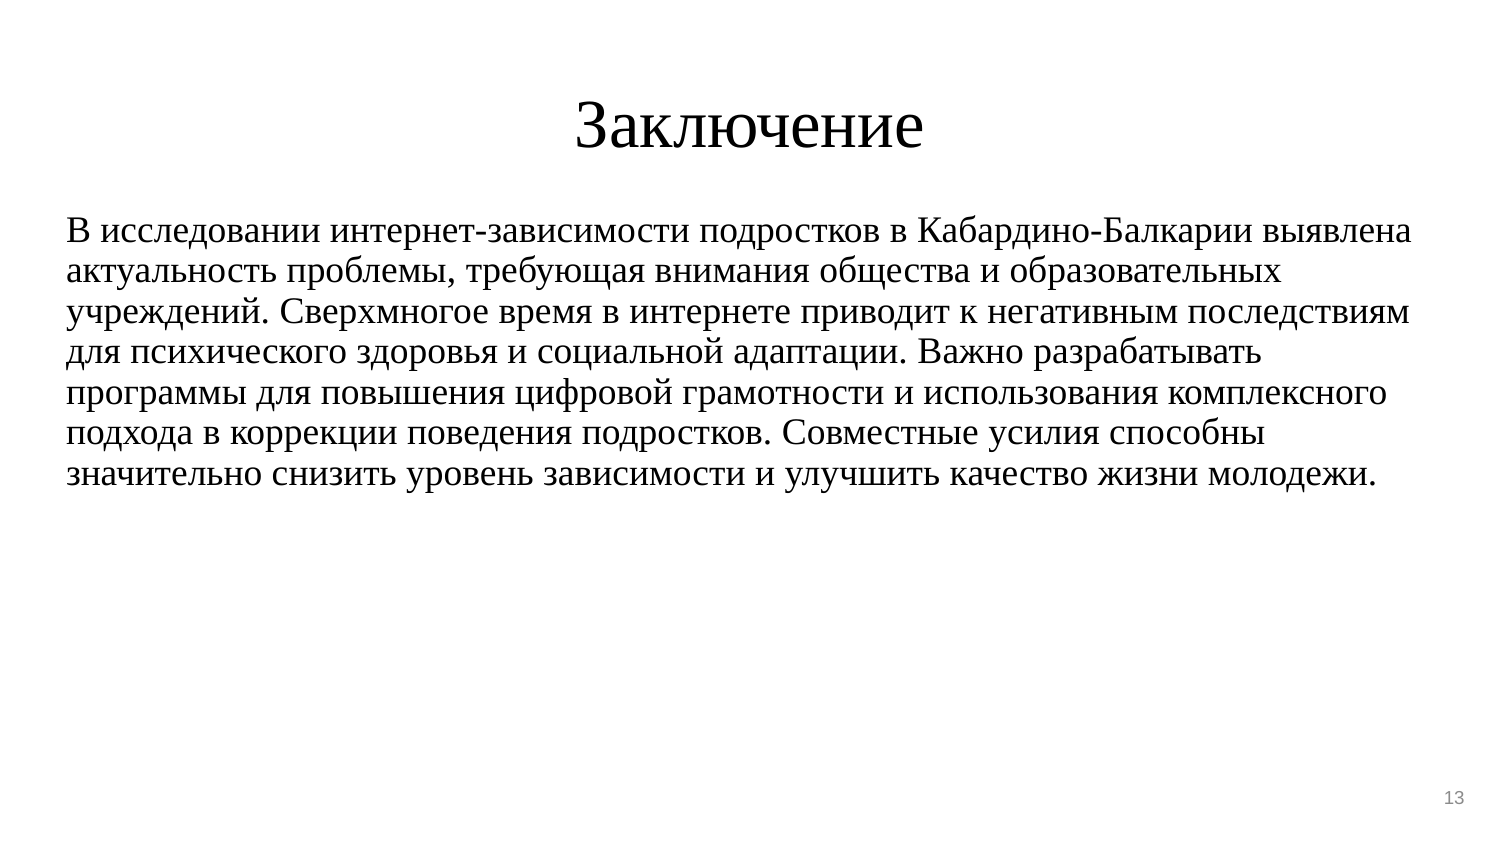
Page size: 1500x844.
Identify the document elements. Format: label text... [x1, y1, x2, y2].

list В исследовании интернет-зависимости подростков в Кабардино-Балкарии выявлена актуальность проблемы, требующая внимания общества и образовательных учреждений. Сверхмногое время в интернете приводит к негативным последствиям для психического здоровья и социальной адаптации. Важно разрабатывать программы для повышения цифровой грамотности и использования комплексного подхода в коррекции поведения подростков. Совместные усилия способны значительно снизить уровень зависимости и улучшить качество жизни молодежи. [51, 195, 1449, 400]
slide_number 13 [1389, 764, 1480, 830]
title Заключение [51, 72, 1449, 167]
